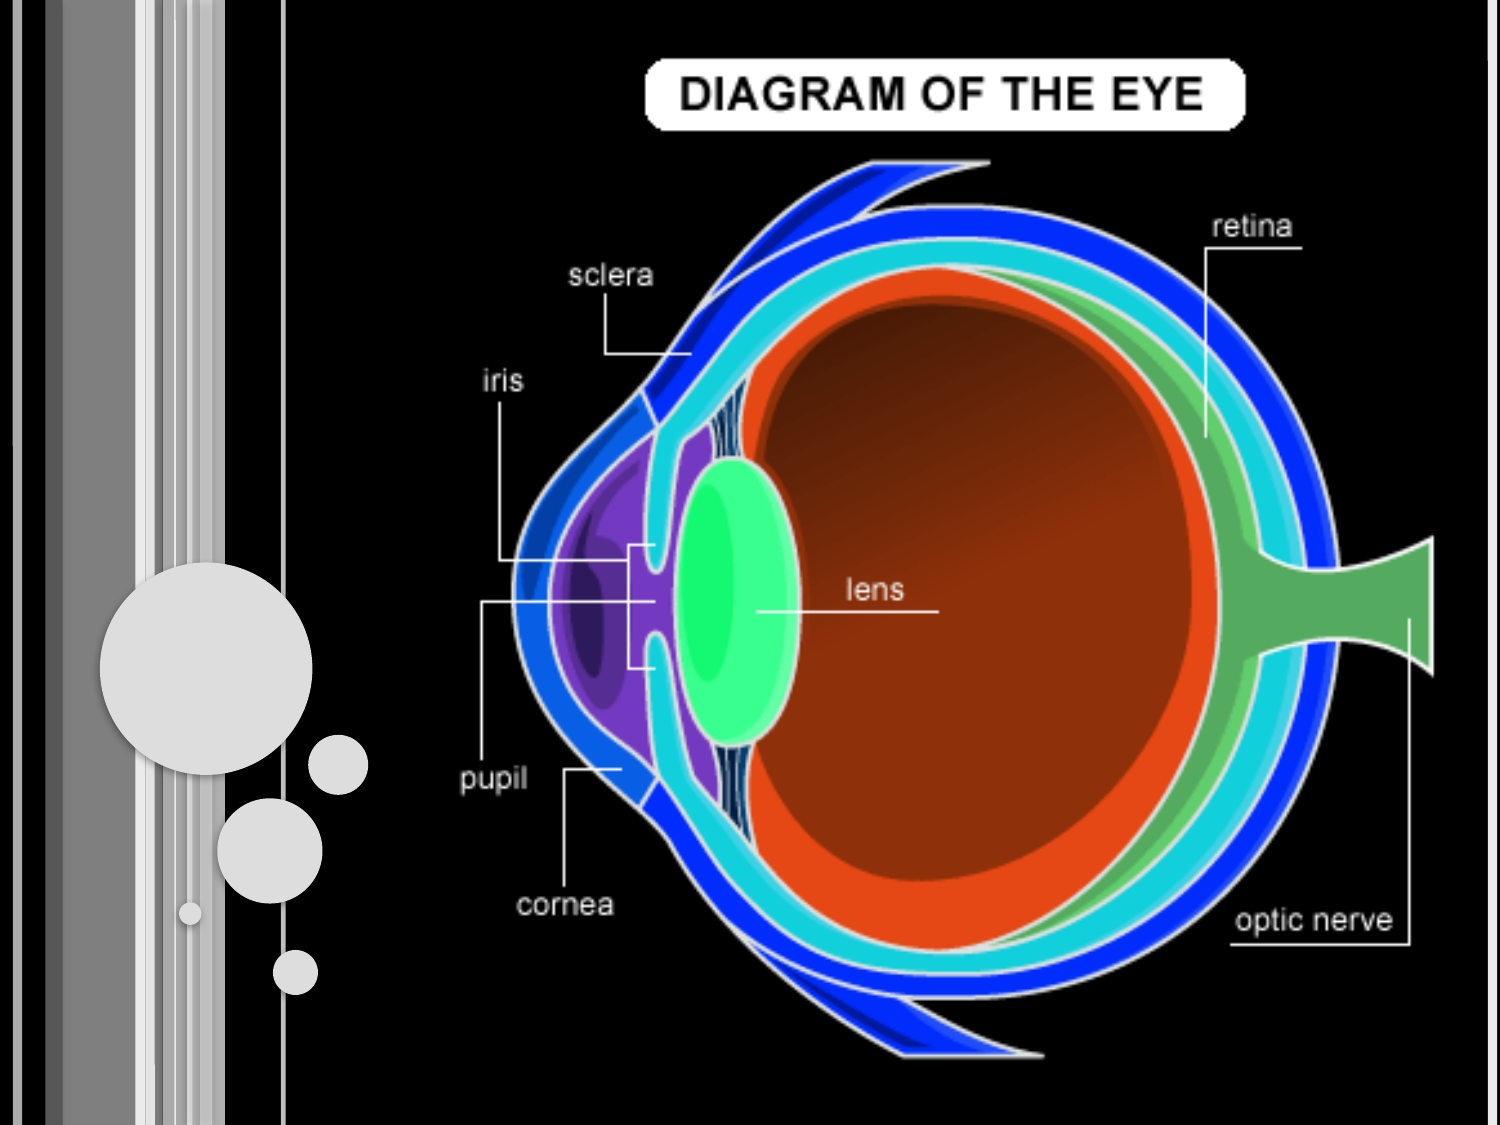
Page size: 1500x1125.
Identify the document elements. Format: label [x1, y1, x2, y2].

picture [444, 31, 1451, 1099]
